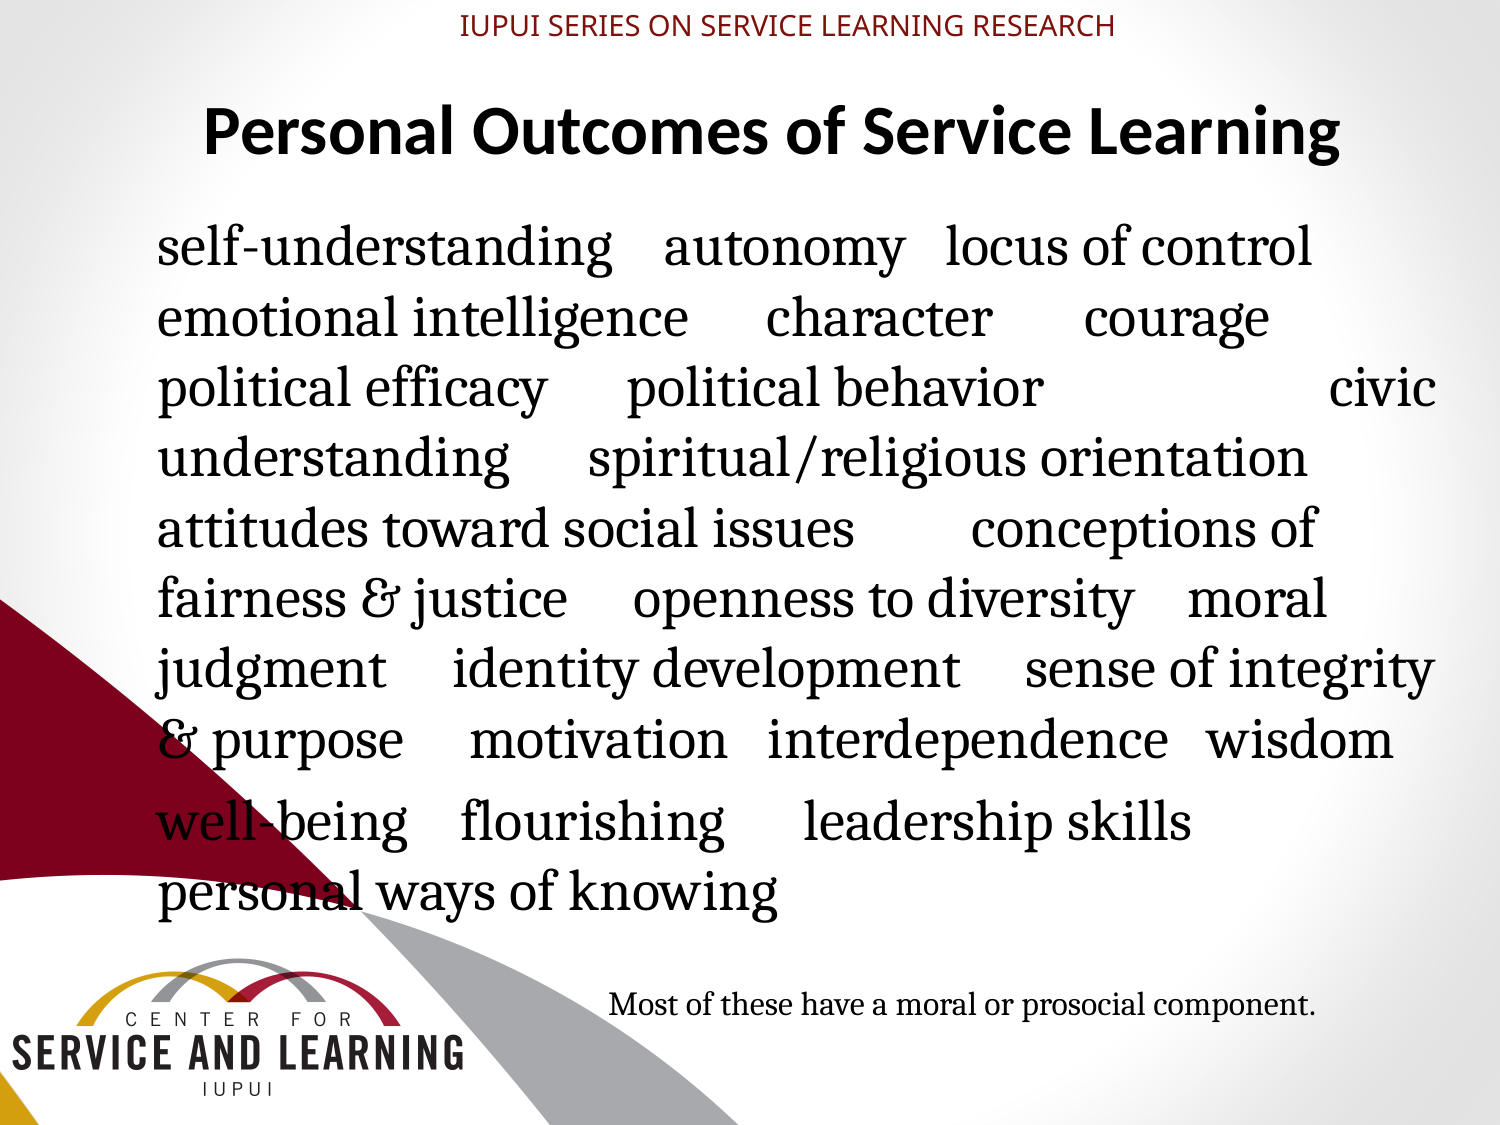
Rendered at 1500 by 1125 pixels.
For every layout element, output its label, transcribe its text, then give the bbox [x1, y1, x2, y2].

list self-understanding autonomy locus of control emotional intelligence character courage political efficacy political behavior civic understanding spiritual/religious orientation attitudes toward social issues conceptions of fairness & justice openness to diversity moral judgment identity development sense of integrity & purpose motivation interdependence wisdom well-being flourishing leadership skills personal ways of knowing [89, 199, 1500, 942]
title Personal Outcomes of Service Learning [60, 75, 1486, 263]
picture [0, 0, 1500, 1125]
text_box Most of these have a moral or prosocial component. [593, 935, 1500, 1081]
text_box IUPUI SERIES ON SERVICE LEARNING RESEARCH [381, 0, 1196, 50]
